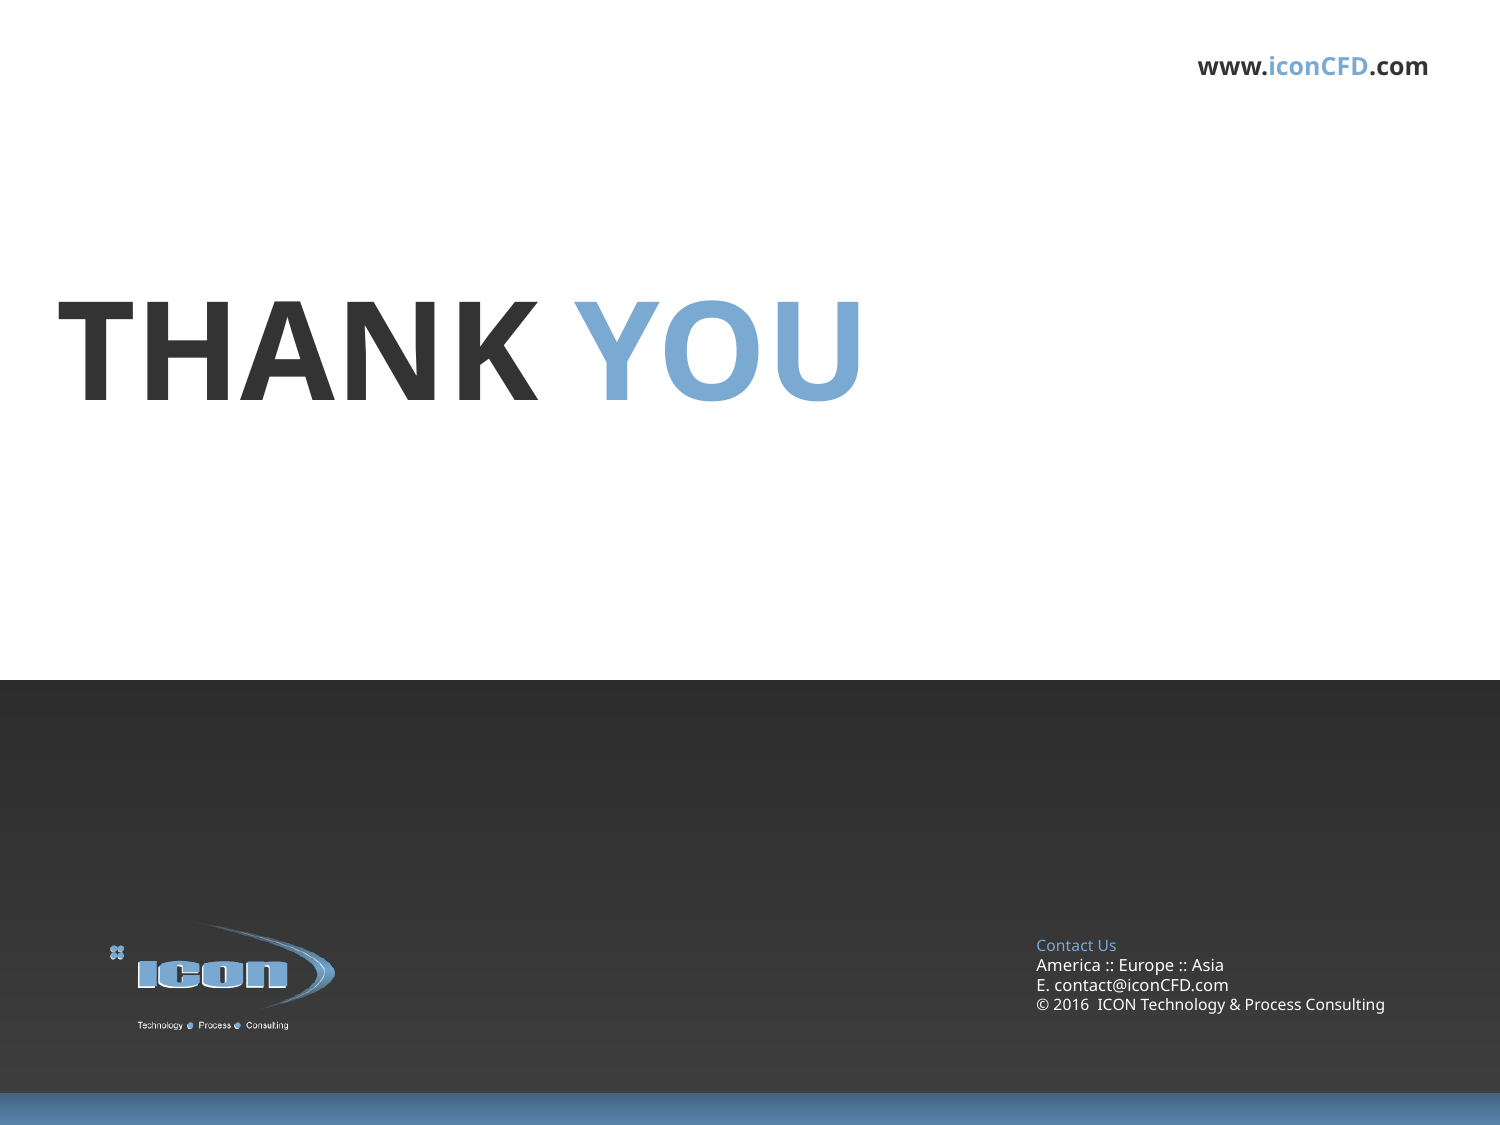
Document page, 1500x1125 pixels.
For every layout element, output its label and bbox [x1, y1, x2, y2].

picture [41, 869, 396, 1040]
